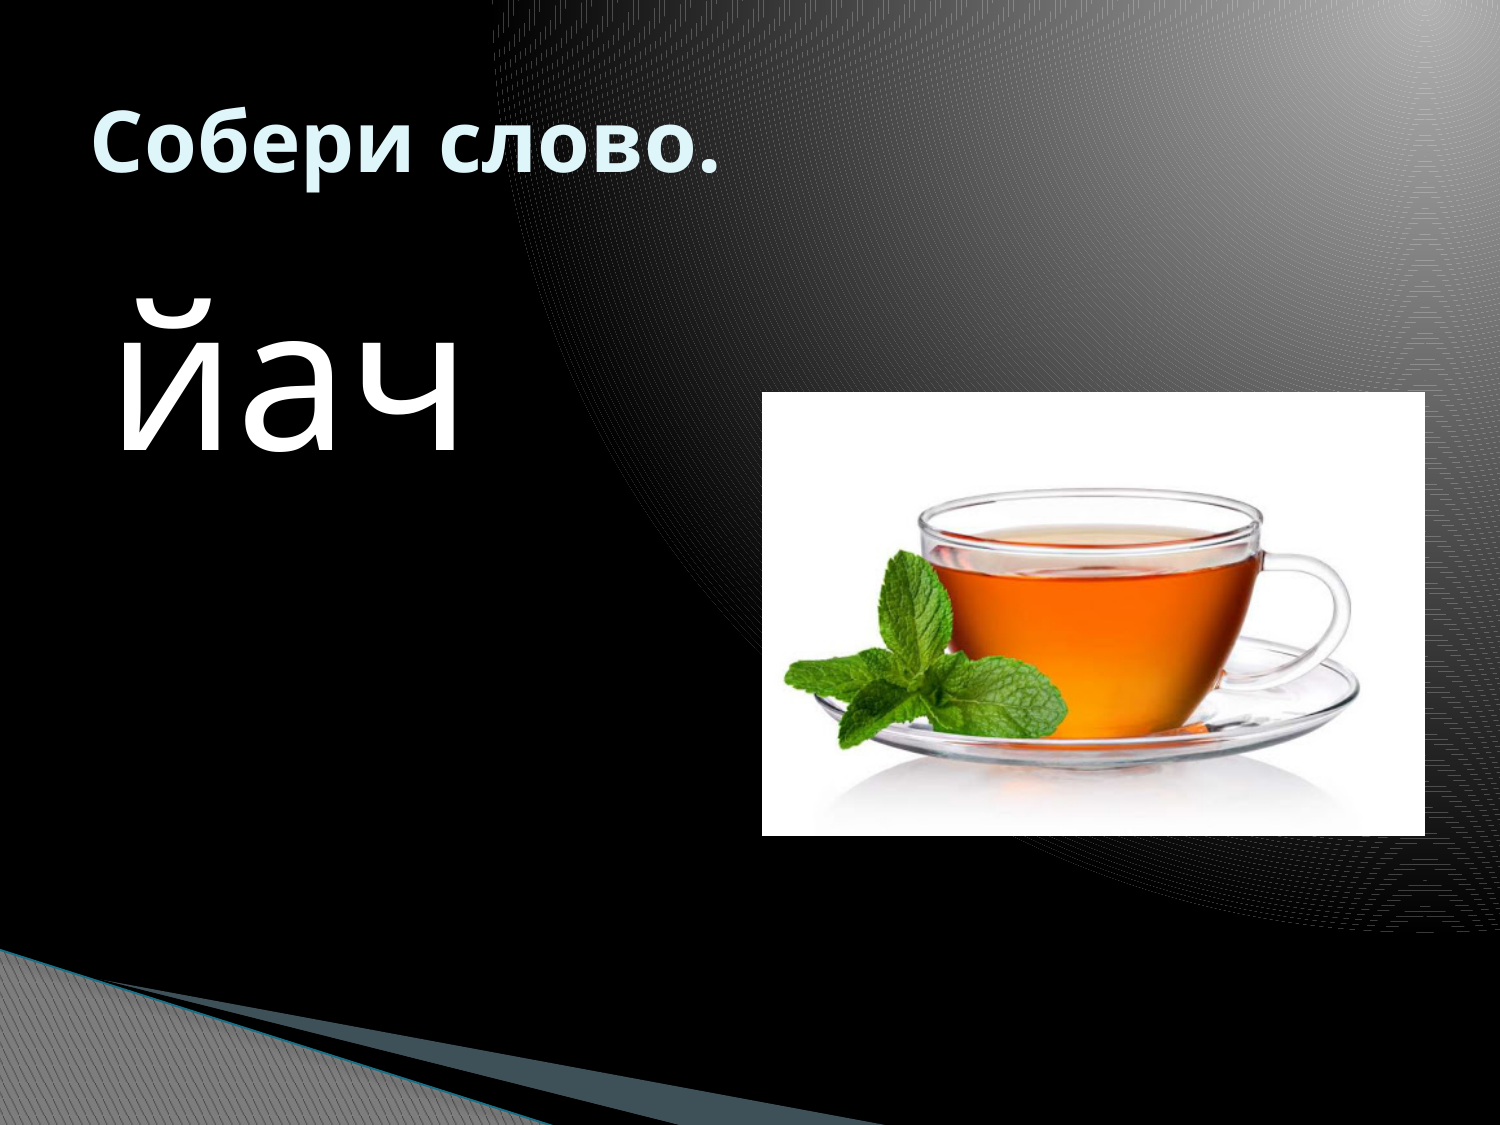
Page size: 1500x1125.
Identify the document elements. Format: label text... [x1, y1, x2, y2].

picture [0, 952, 543, 1125]
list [762, 392, 1426, 836]
title Собери слово. [75, 45, 1425, 233]
list йач [75, 243, 738, 986]
